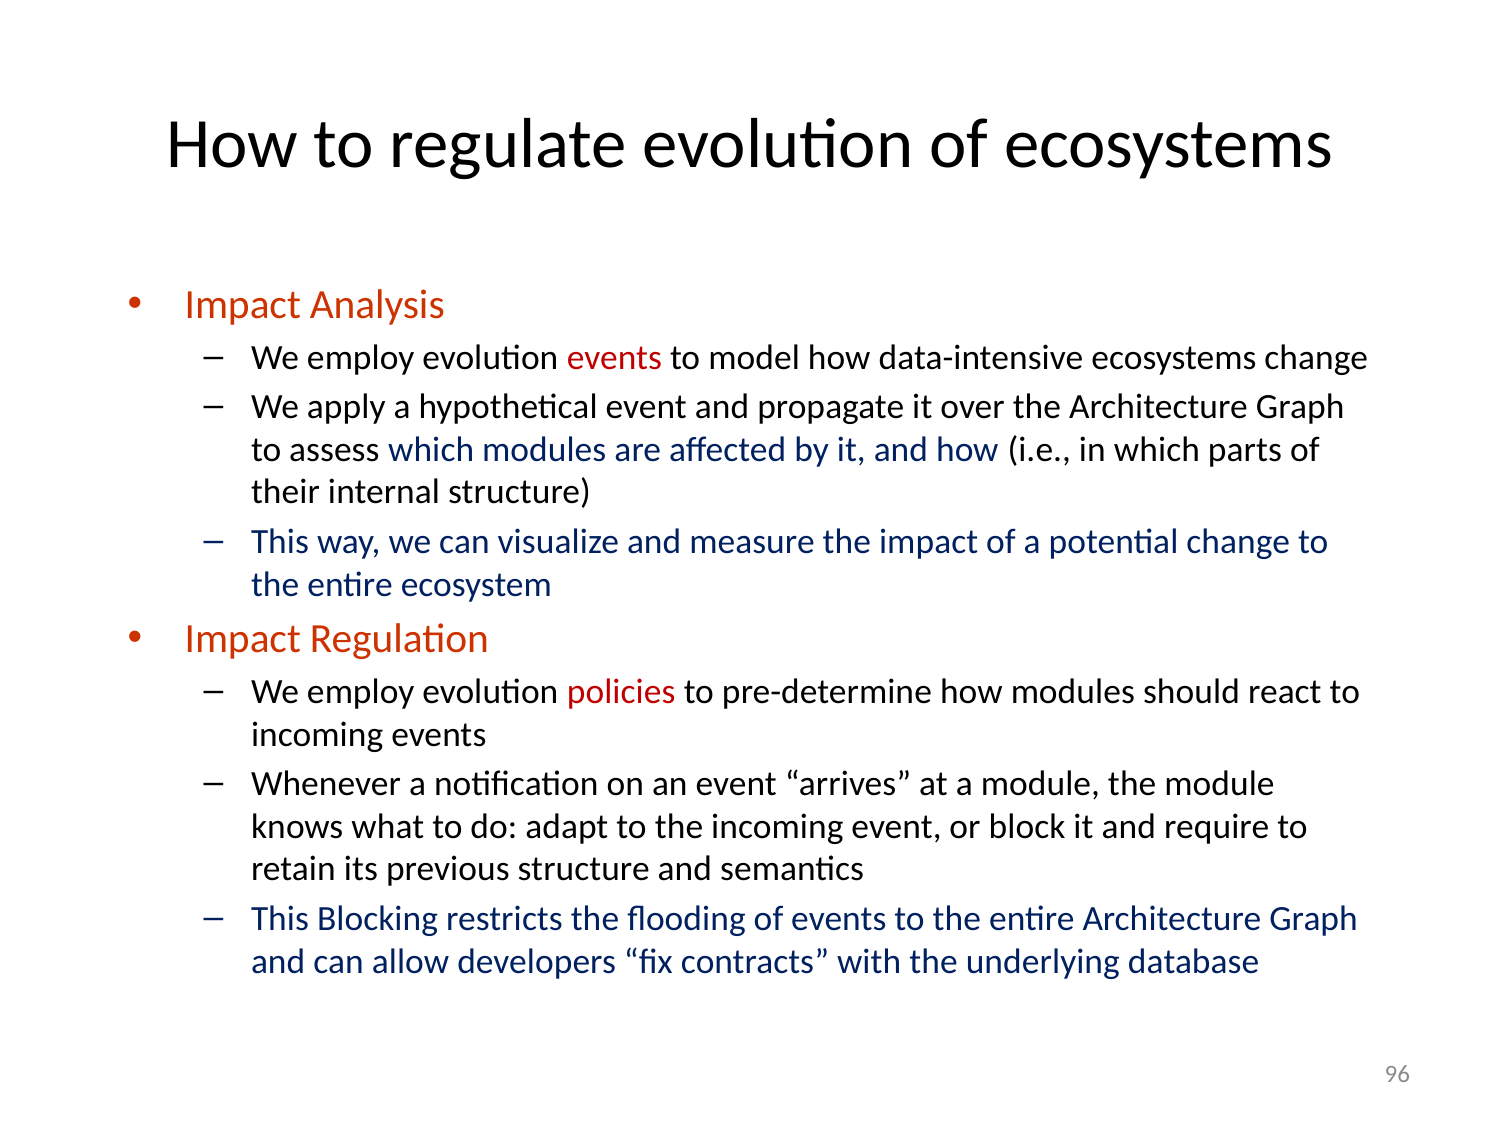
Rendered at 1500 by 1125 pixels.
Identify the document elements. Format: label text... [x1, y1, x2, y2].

title How to regulate evolution of ecosystems [75, 45, 1425, 233]
slide_number 96 [1074, 1042, 1425, 1103]
list Impact Analysis We employ evolution events to model how data-intensive ecosystems change We apply a hypothetical event and propagate it over the Architecture Graph to assess which modules are affected by it, and how (i.e., in which parts of their internal structure) This way, we can visualize and measure the impact of a potential change to the entire ecosystem Impact Regulation We employ evolution policies to pre-determine how modules should react to incoming events Whenever a notification on an event “arrives” at a module, the module knows what to do: adapt to the incoming event, or block it and require to retain its previous structure and semantics This Blocking restricts the flooding of events to the entire Architecture Graph and can allow developers “fix contracts” with the underlying database [112, 269, 1388, 1000]
